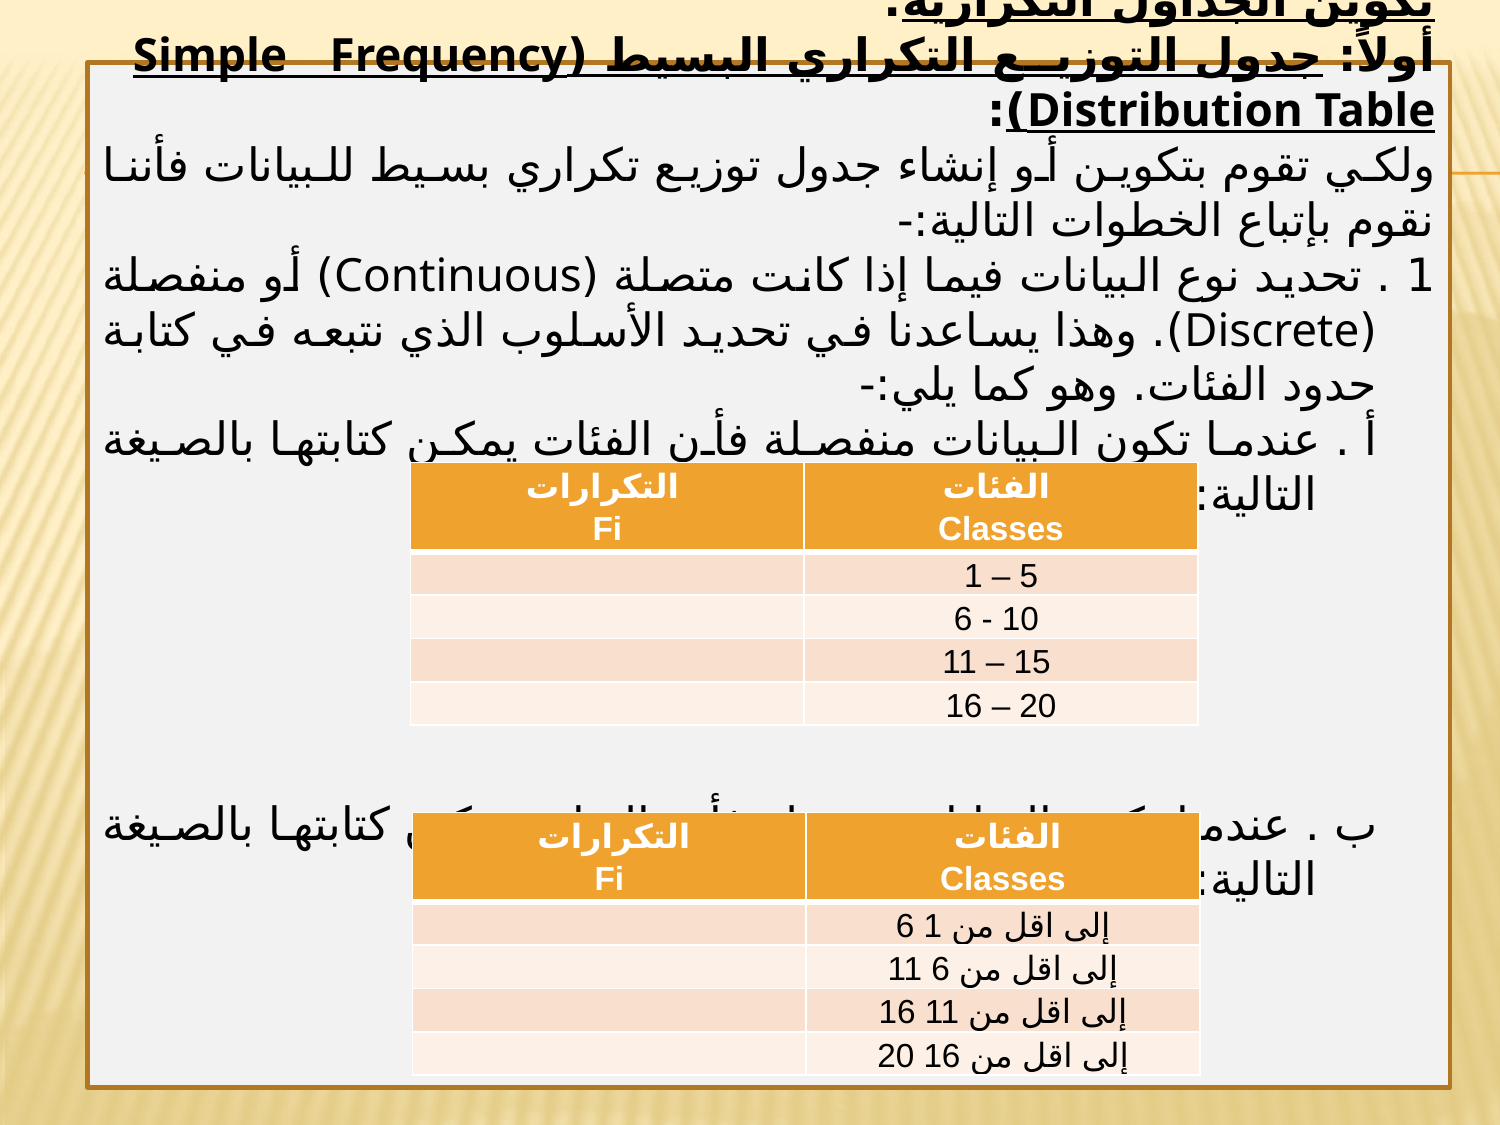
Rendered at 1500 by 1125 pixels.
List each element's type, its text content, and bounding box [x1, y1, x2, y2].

table_cell [411, 596, 803, 638]
table_cell [413, 946, 805, 988]
text_box تكوين الجداول التكرارية: أولاً: جدول التوزيع التكراري البسيط (Simple Frequency Distribution Table): ولكي تقوم بتكوين أو إنشاء جدول توزيع تكراري بسيط للبيانات فأننا نقوم بإتباع الخطوات التالية:- 1 . تحديد نوع البيانات فيما إذا كانت متصلة (Continuous) أو منفصلة (Discrete). وهذا يساعدنا في تحديد الأسلوب الذي نتبعه في كتابة حدود الفئات. وهو كما يلي:- أ . عندما تكون البيانات منفصلة فأن الفئات يمكن كتابتها بالصيغة التالية:- ب . عندما تكون البيانات متصلة فأن الفئات يمكن كتابتها بالصيغة التالية:- [85, 60, 1452, 1090]
table_cell [413, 905, 805, 944]
table_cell 16 – 20 [805, 683, 1197, 724]
table_header التكرارات Fi [411, 463, 803, 549]
table_cell 6 إلى اقل من 1 [807, 905, 1199, 944]
table_header الفئات Classes [807, 813, 1199, 899]
table_cell 11 – 15 [805, 639, 1197, 681]
table_cell 6 - 10 [805, 596, 1197, 638]
table_cell 11 إلى اقل من 6 [807, 946, 1199, 988]
table_cell [411, 683, 803, 724]
table_cell [411, 639, 803, 681]
table_cell 20 إلى اقل من 16 [807, 1033, 1199, 1074]
table_header التكرارات Fi [413, 813, 805, 899]
table_cell [411, 555, 803, 594]
table_cell 16 إلى اقل من 11 [807, 989, 1199, 1031]
table_header الفئات Classes [805, 463, 1197, 549]
table_cell [413, 989, 805, 1031]
table_cell [413, 1033, 805, 1074]
table_cell 1 – 5 [805, 555, 1197, 594]
